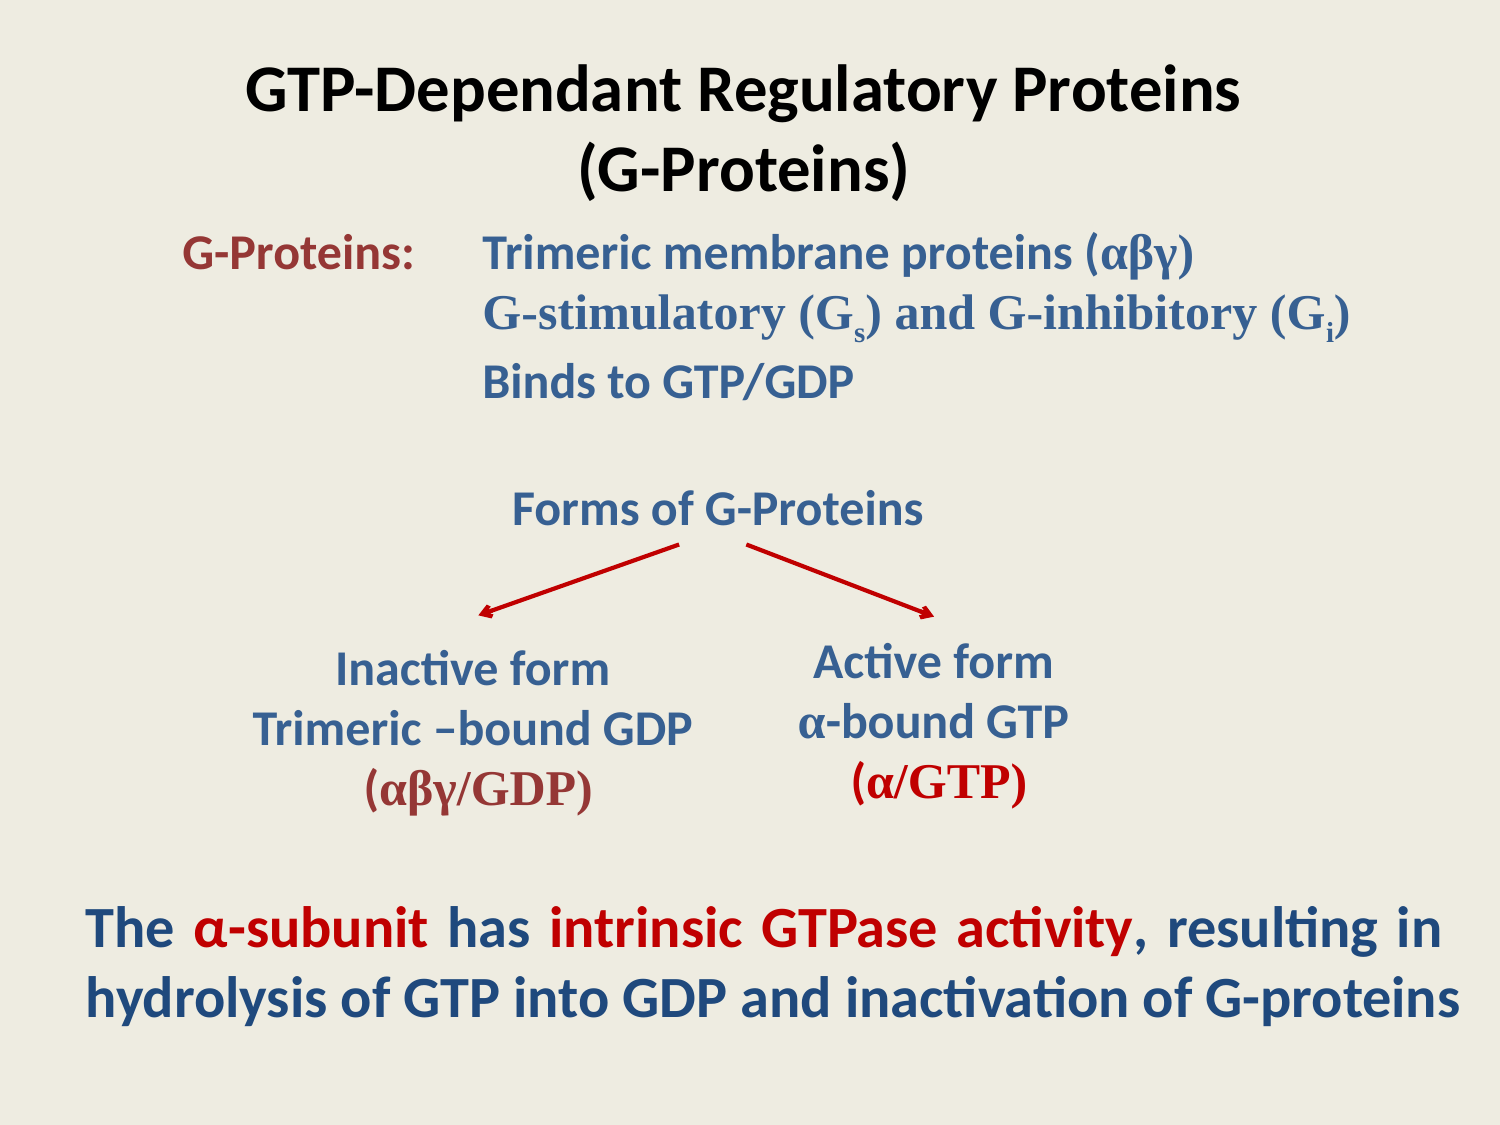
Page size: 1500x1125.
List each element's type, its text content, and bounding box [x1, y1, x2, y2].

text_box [746, 544, 935, 617]
text_box GTP-Dependant Regulatory Proteins (G-Proteins) [230, 37, 1258, 212]
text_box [478, 544, 680, 616]
text_box Forms of G-Proteins [497, 467, 939, 543]
text_box The α-subunit has intrinsic GTPase activity, resulting in hydrolysis of GTP into GDP and inactivation of G-proteins [71, 881, 1476, 1037]
text_box G-Proteins: Trimeric membrane proteins (αβγ) G-stimulatory (Gs) and G-inhibitory (Gi) Binds to GTP/GDP [167, 212, 1366, 416]
text_box Inactive form Trimeric –bound GDP (αβγ/GDP) [218, 628, 739, 824]
text_box Active form α-bound GTP (α/GTP) [738, 621, 1140, 817]
